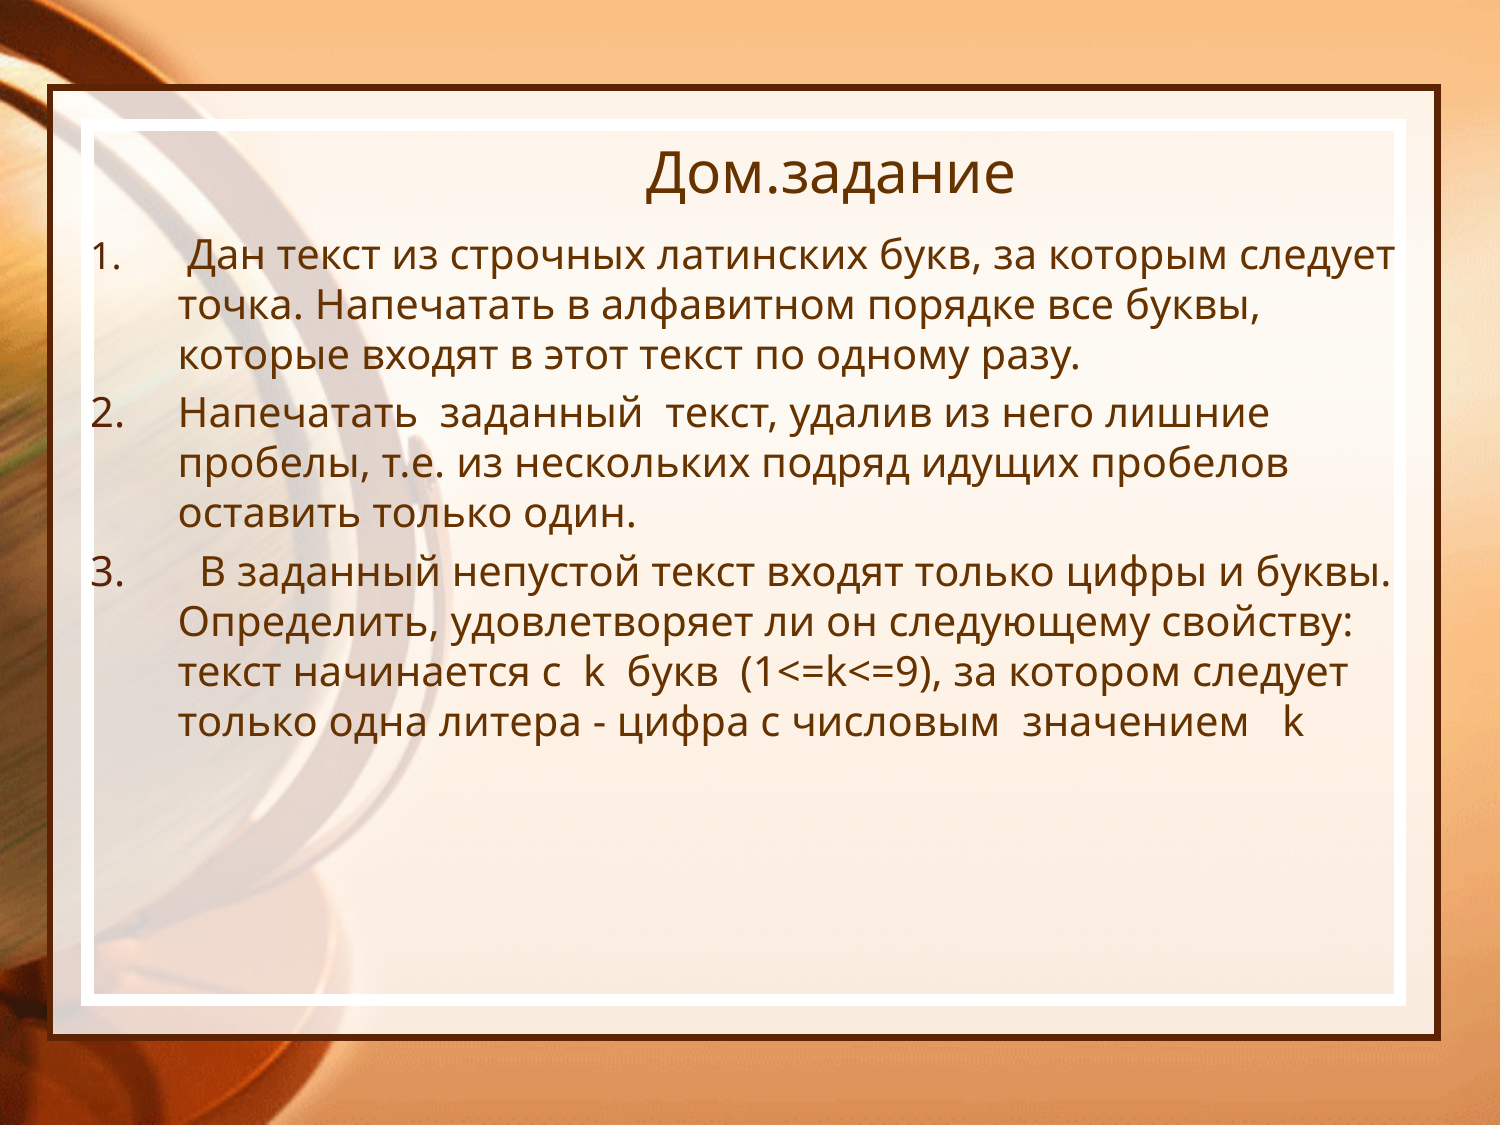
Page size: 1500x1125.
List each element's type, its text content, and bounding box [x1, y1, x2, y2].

title Дом.задание [312, 137, 1351, 204]
list Дан текст из строчных латинских букв, за которым следует точка. Напечатать в алфавитном порядке все буквы, которые входят в этот текст по одному разу. Напечатать заданный текст, удалив из него лишние пробелы, т.е. из нескольких подряд идущих пробелов оставить только один. В заданный непустой текст входят только цифры и буквы. Определить, удовлетворяет ли он следующему свойству: текст начинается с k букв (1<=k<=9), за котором следует только одна литера - цифра с числовым значением k [74, 219, 1426, 1006]
picture [0, 0, 1500, 1125]
